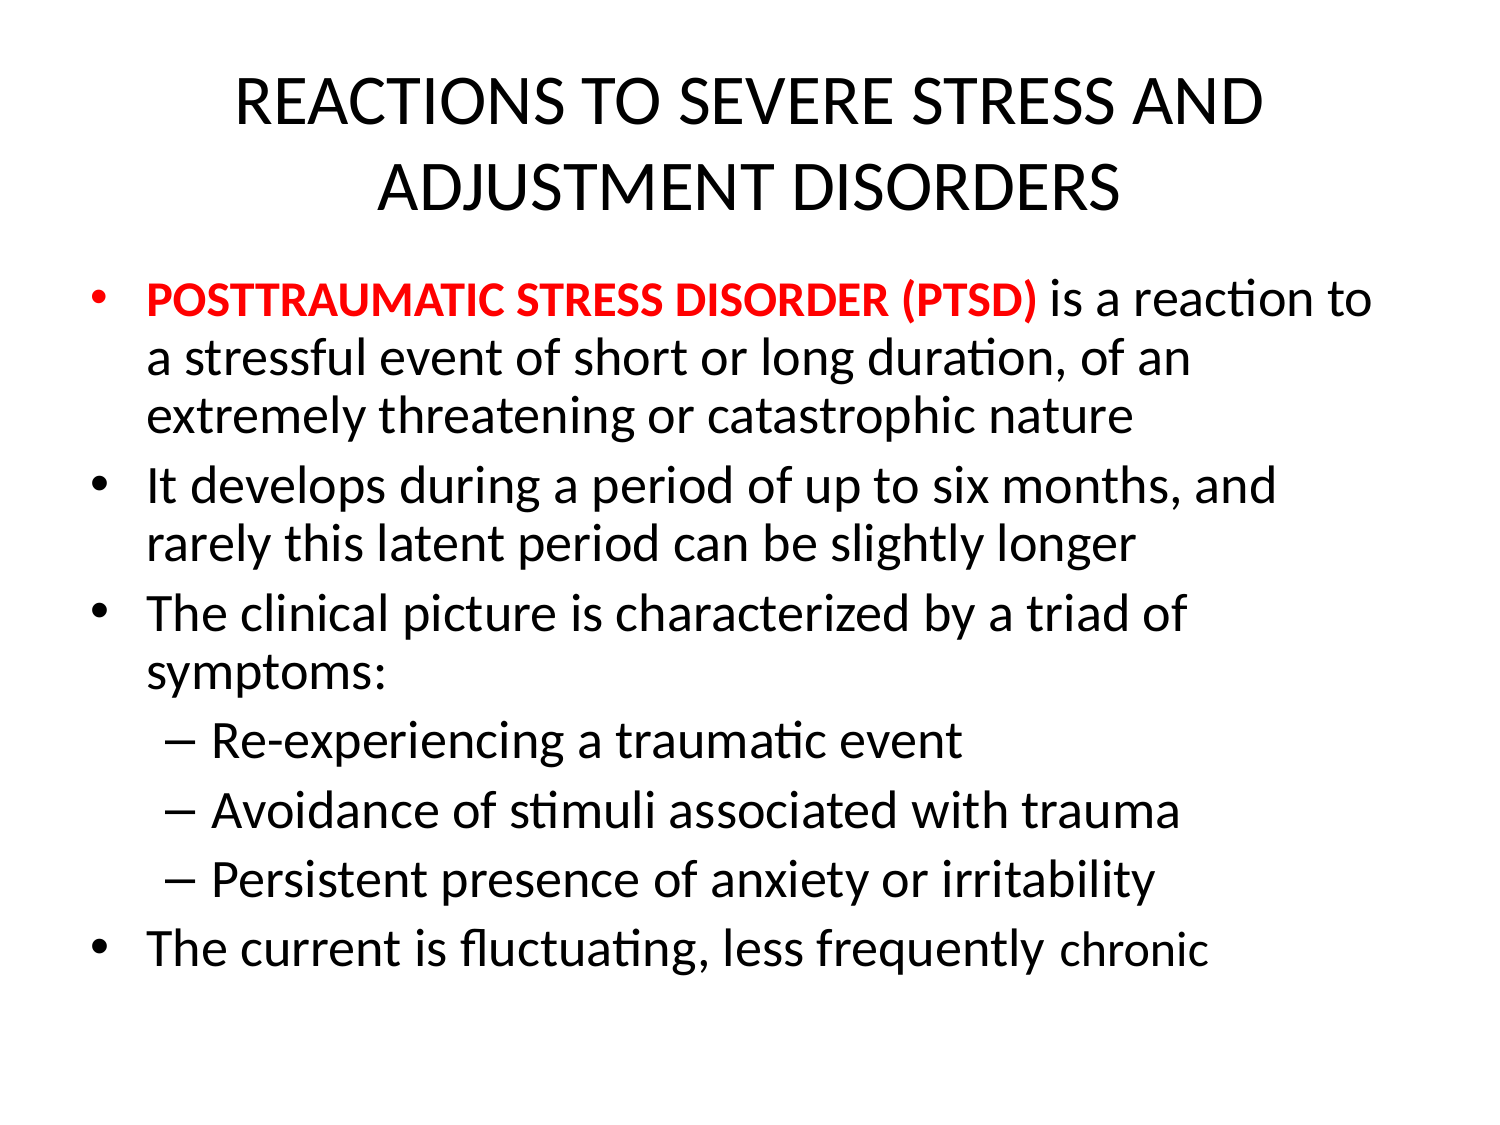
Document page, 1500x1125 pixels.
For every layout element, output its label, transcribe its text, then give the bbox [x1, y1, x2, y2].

list POSTTRAUMATIC STRESS DISORDER (PTSD) is a reaction to a stressful event of short or long duration, of an extremely threatening or catastrophic nature It develops during a period of up to six months, and rarely this latent period can be slightly longer The clinical picture is characterized by a triad of symptoms: Re-experiencing a traumatic event Avoidance of stimuli associated with trauma Persistent presence of anxiety or irritability The current is fluctuating, less frequently chronic [75, 262, 1425, 1005]
title REACTIONS TO SEVERE STRESS AND ADJUSTMENT DISORDERS [75, 45, 1425, 233]
